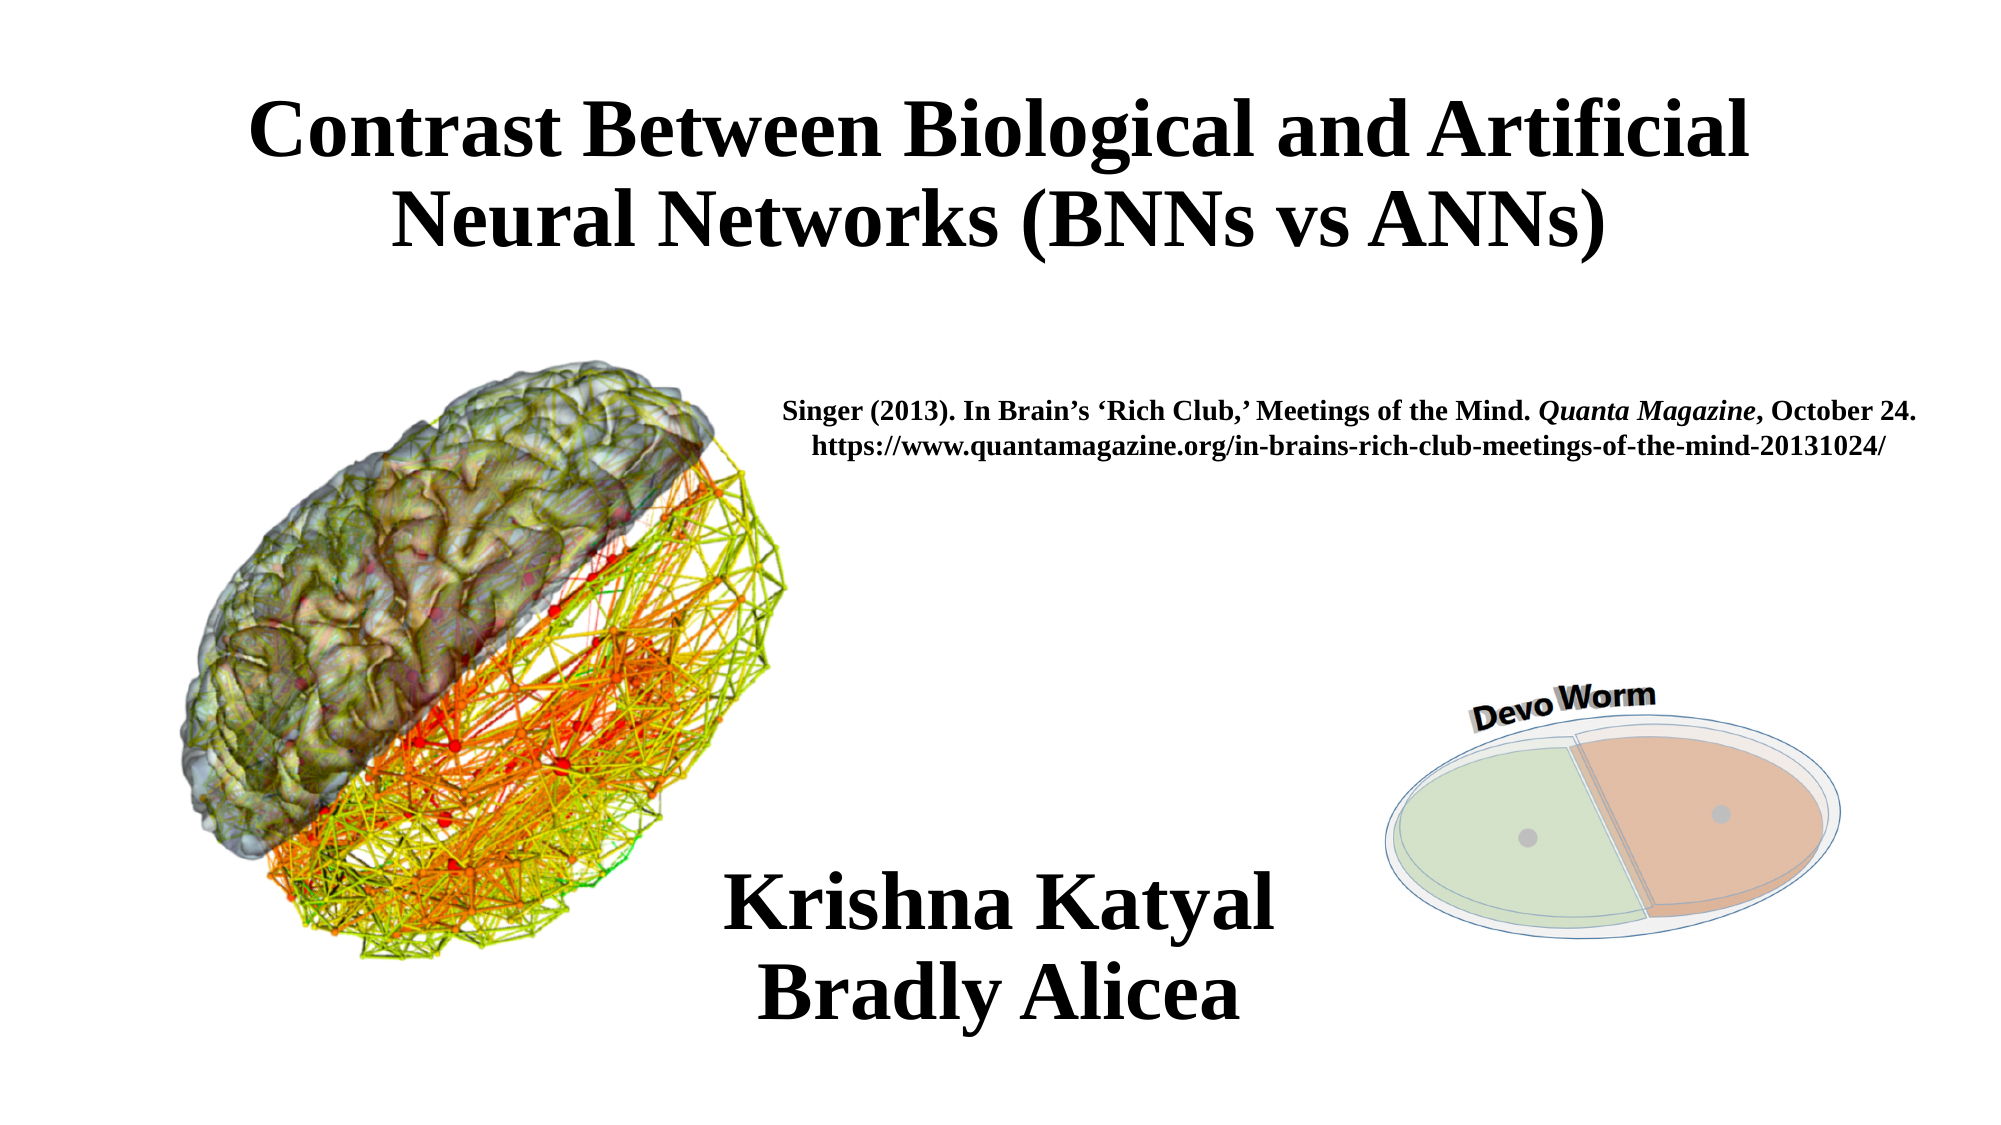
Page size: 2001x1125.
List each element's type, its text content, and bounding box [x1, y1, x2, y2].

text_box Krishna Katyal Bradly Alicea [662, 850, 1338, 1046]
text_box Singer (2013). In Brain’s ‘Rich Club,’ Meetings of the Mind. Quanta Magazine, October 24. https://www.quantamagazine.org/in-brains-rich-club-meetings-of-the-mind-20131024/ [762, 376, 1937, 493]
picture [1377, 678, 1848, 946]
title Contrast Between Biological and Artificial Neural Networks (BNNs vs ANNs) [119, 61, 1881, 272]
picture [33, 272, 940, 1107]
